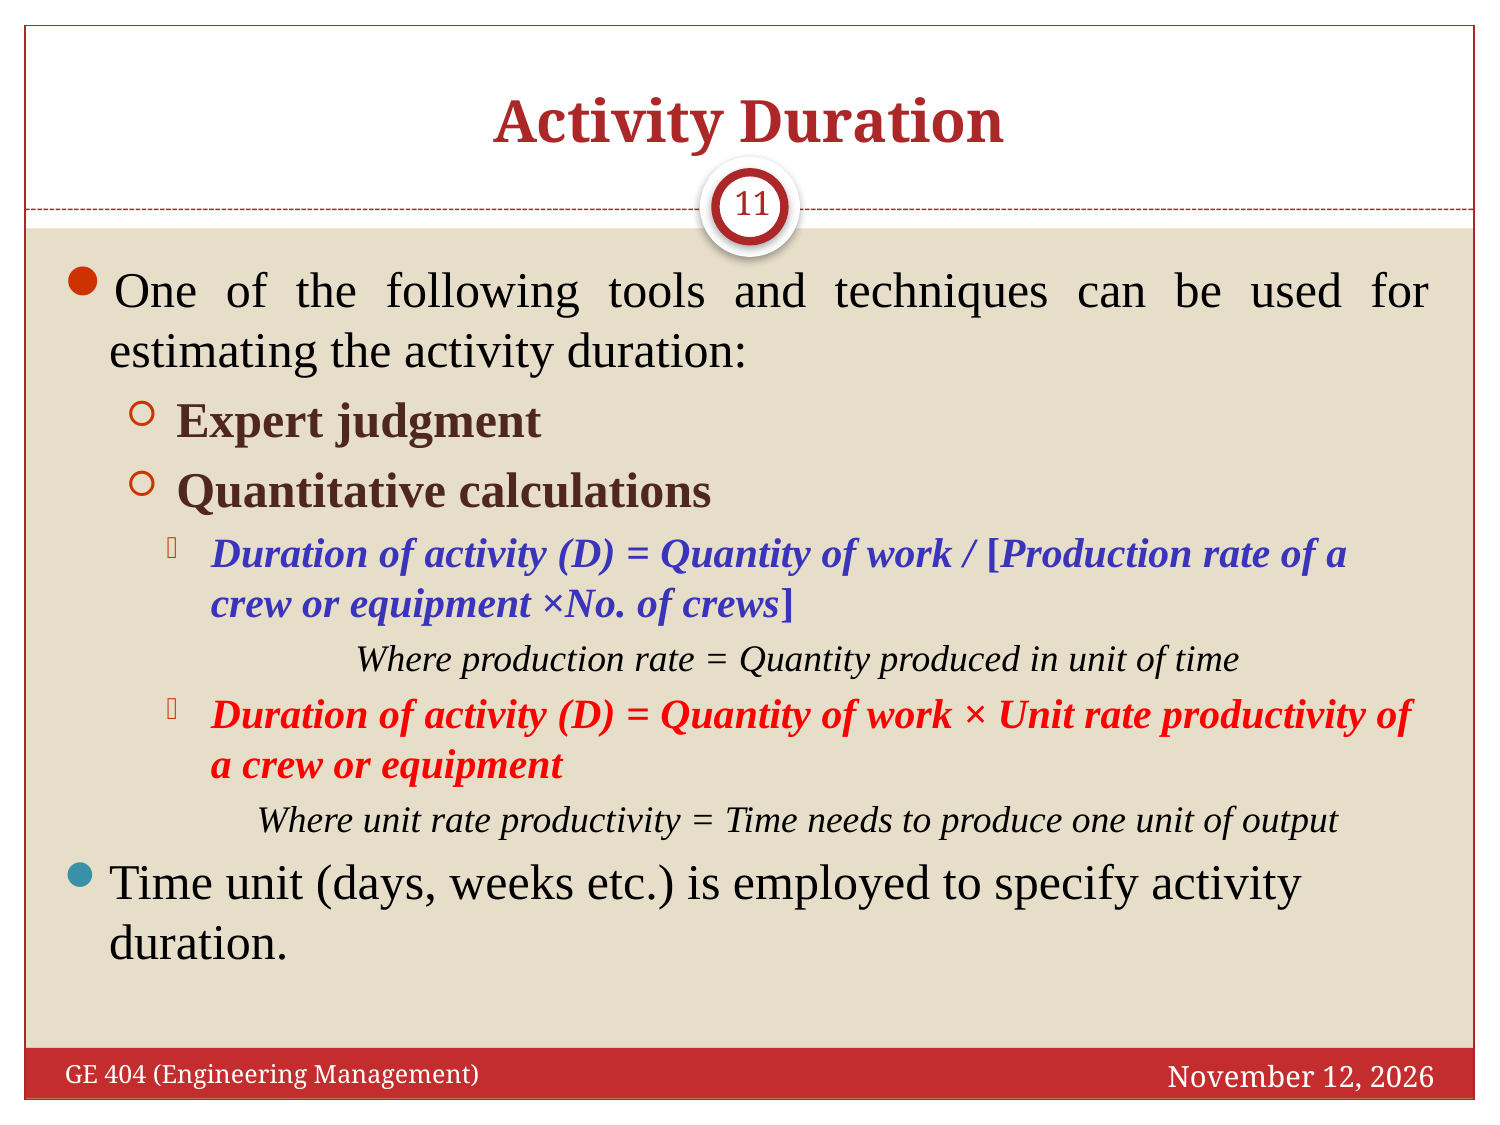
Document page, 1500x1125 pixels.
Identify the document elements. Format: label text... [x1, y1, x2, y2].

list One of the following tools and techniques can be used for estimating the activity duration: Expert judgment Quantitative calculations Duration of activity (D) = Quantity of work / [Production rate of a crew or equipment ×No. of crews] Where production rate = Quantity produced in unit of time Duration of activity (D) = Quantity of work × Unit rate productivity of a crew or equipment Where unit rate productivity = Time needs to produce one unit of output Time unit (days, weeks etc.) is employed to specify activity duration. [49, 250, 1445, 1001]
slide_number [950, 1050, 1450, 1111]
footer GE 404 (Engineering Management) [50, 1051, 638, 1112]
slide_number 11 [715, 168, 791, 241]
title Activity Duration [49, 37, 1450, 162]
